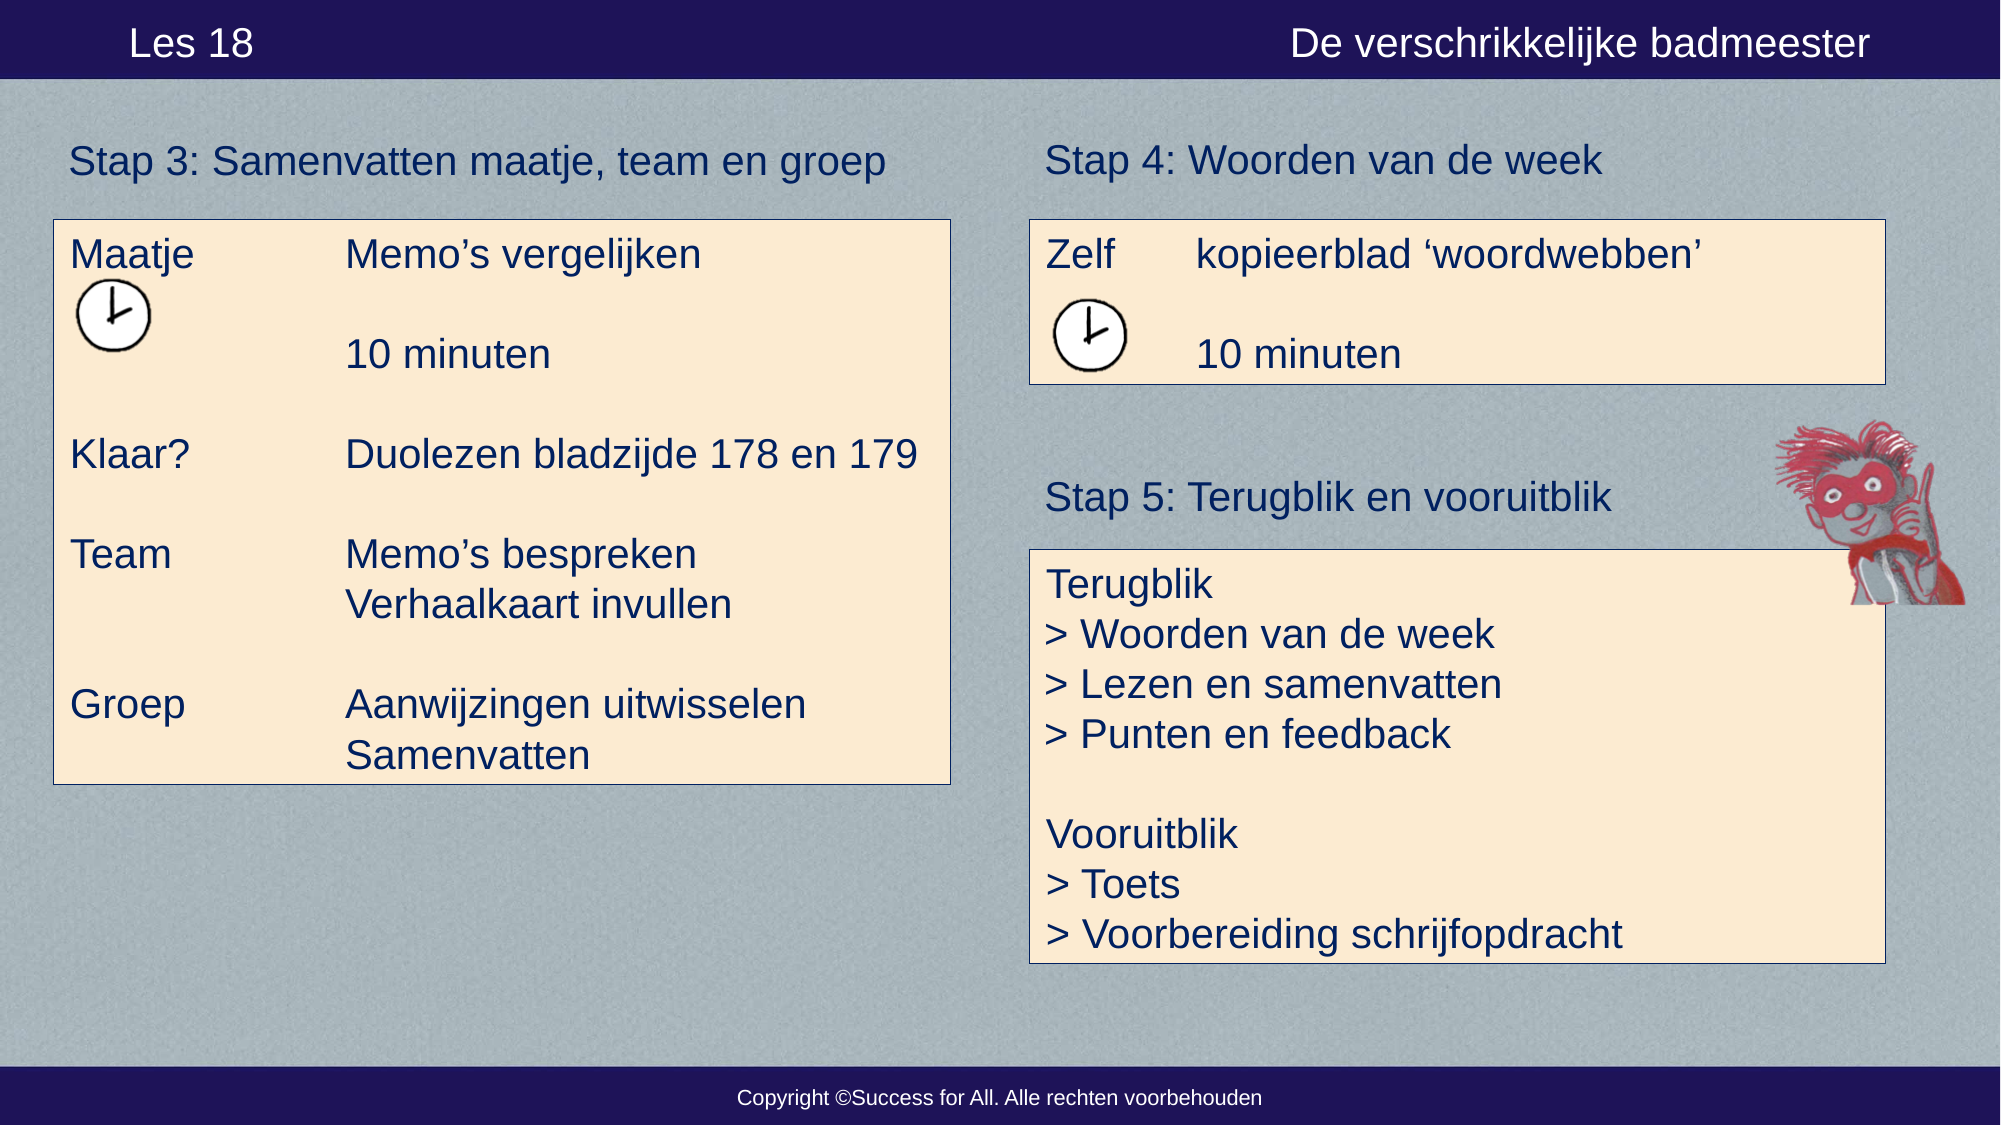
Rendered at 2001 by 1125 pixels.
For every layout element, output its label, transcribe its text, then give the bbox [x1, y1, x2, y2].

text_box De verschrikkelijke badmeester [999, 8, 1886, 73]
text_box Stap 3: Samenvatten maatje, team en groep [53, 126, 995, 192]
text_box Les 18 [114, 8, 354, 73]
text_box Zelf kopieerblad ‘woordwebben’ 10 minuten [1029, 219, 1886, 385]
text_box Copyright ©Success for All. Alle rechten voorbehouden [0, 1076, 2000, 1125]
text_box Terugblik > Woorden van de week > Lezen en samenvatten > Punten en feedback Vooruitblik > Toets > Voorbereiding schrijfopdracht [1029, 549, 1886, 964]
text_box Maatje Memo’s vergelijken 10 minuten Klaar? Duolezen bladzijde 178 en 179 Team Memo’s bespreken Verhaalkaart invullen Groep Aanwijzingen uitwisselen Samenvatten [53, 219, 951, 785]
text_box Stap 4: Woorden van de week [1029, 125, 1822, 191]
picture [0, 0, 2001, 1125]
text_box Stap 5: Terugblik en vooruitblik [1029, 462, 1751, 527]
